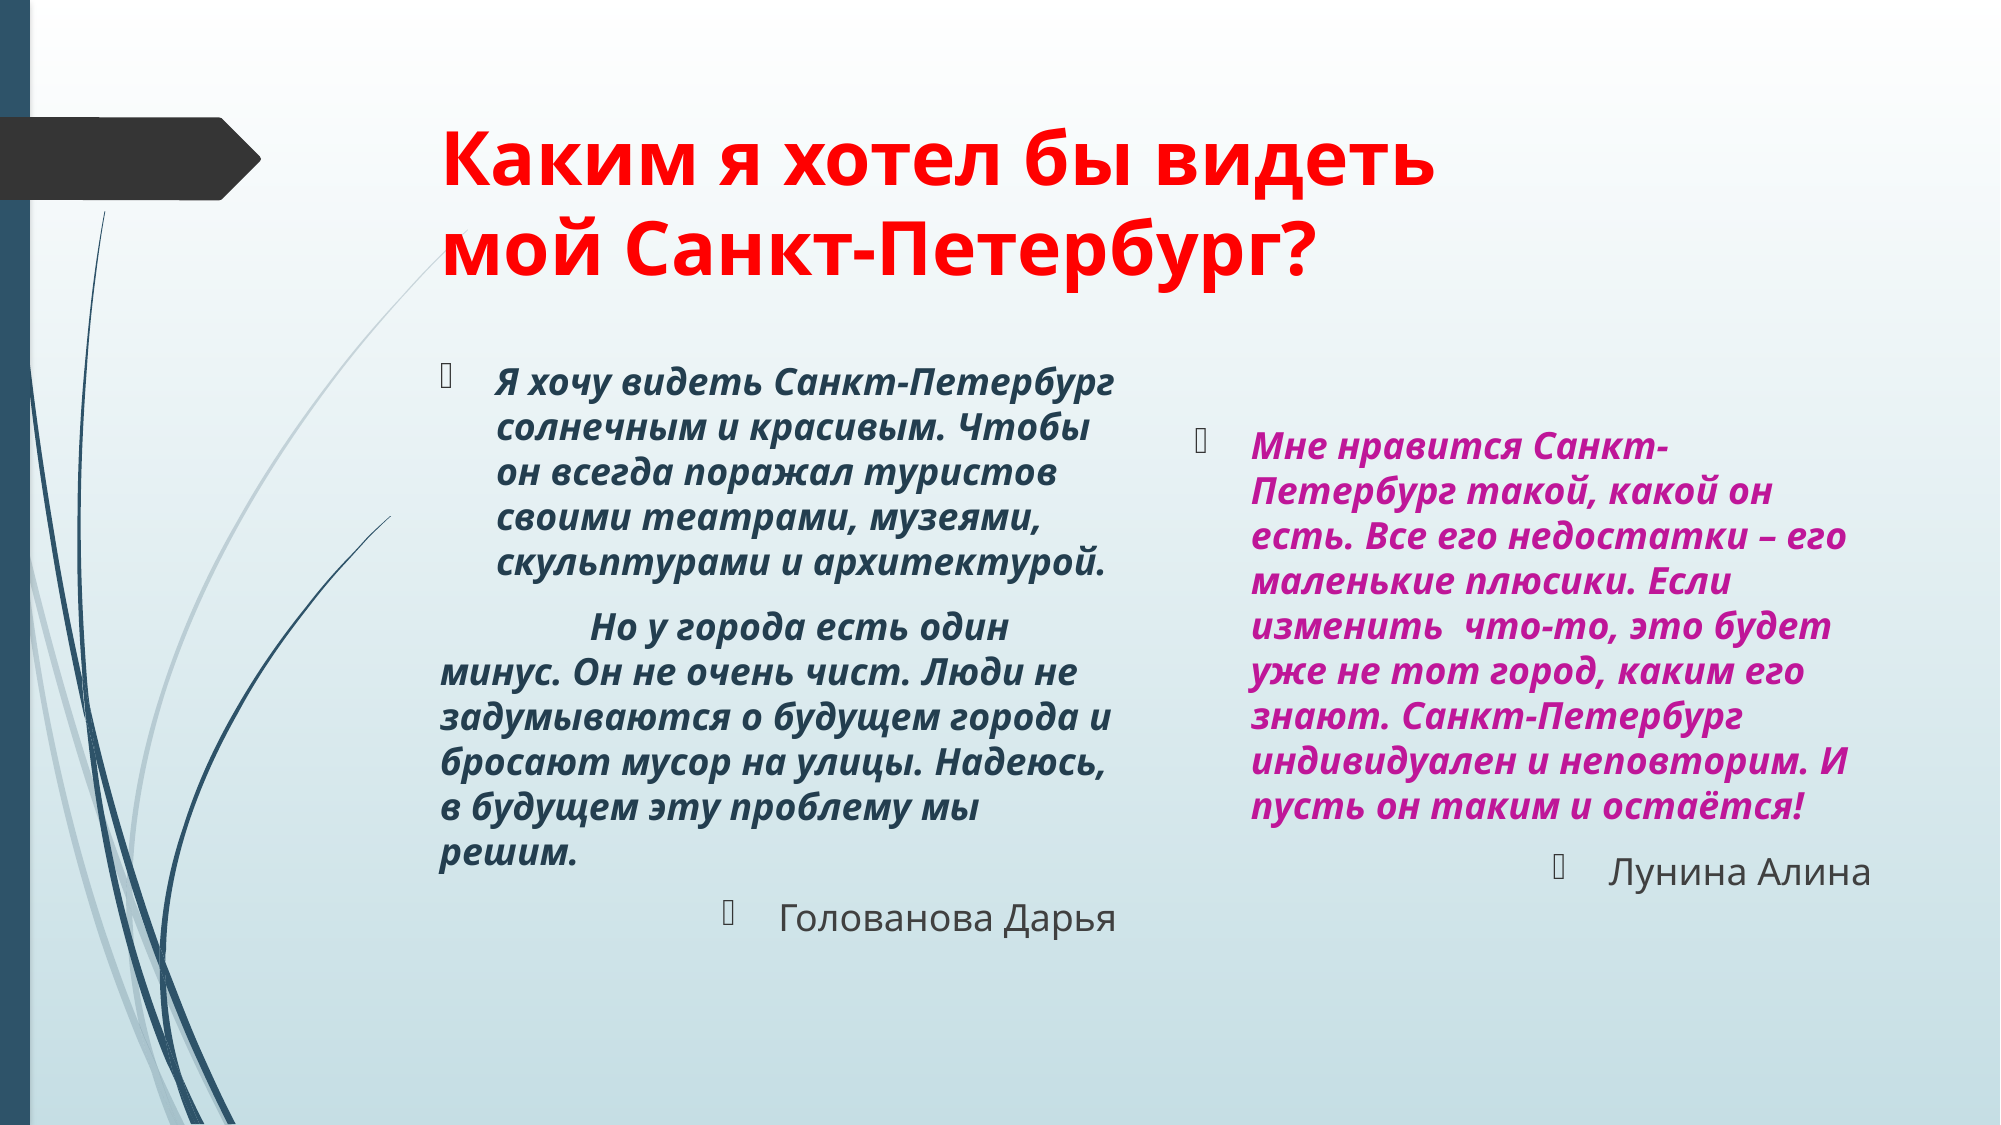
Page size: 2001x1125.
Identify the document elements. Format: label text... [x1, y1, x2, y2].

list Мне нравится Санкт-Петербург такой, какой он есть. Все его недостатки – его маленькие плюсики. Если изменить что-то, это будет уже не тот город, каким его знают. Санкт-Петербург индивидуален и неповторим. И пусть он таким и остаётся! Лунина Алина [1179, 348, 1888, 969]
title Каким я хотел бы видеть мой Санкт-Петербург? [425, 102, 1888, 313]
list Я хочу видеть Санкт-Петербург солнечным и красивым. Чтобы он всегда поражал туристов своими театрами, музеями, скульптурами и архитектурой. Но у города есть один минус. Он не очень чист. Люди не задумываются о будущем города и бросают мусор на улицы. Надеюсь, в будущем эту проблему мы решим. Голованова Дарья [424, 350, 1133, 970]
